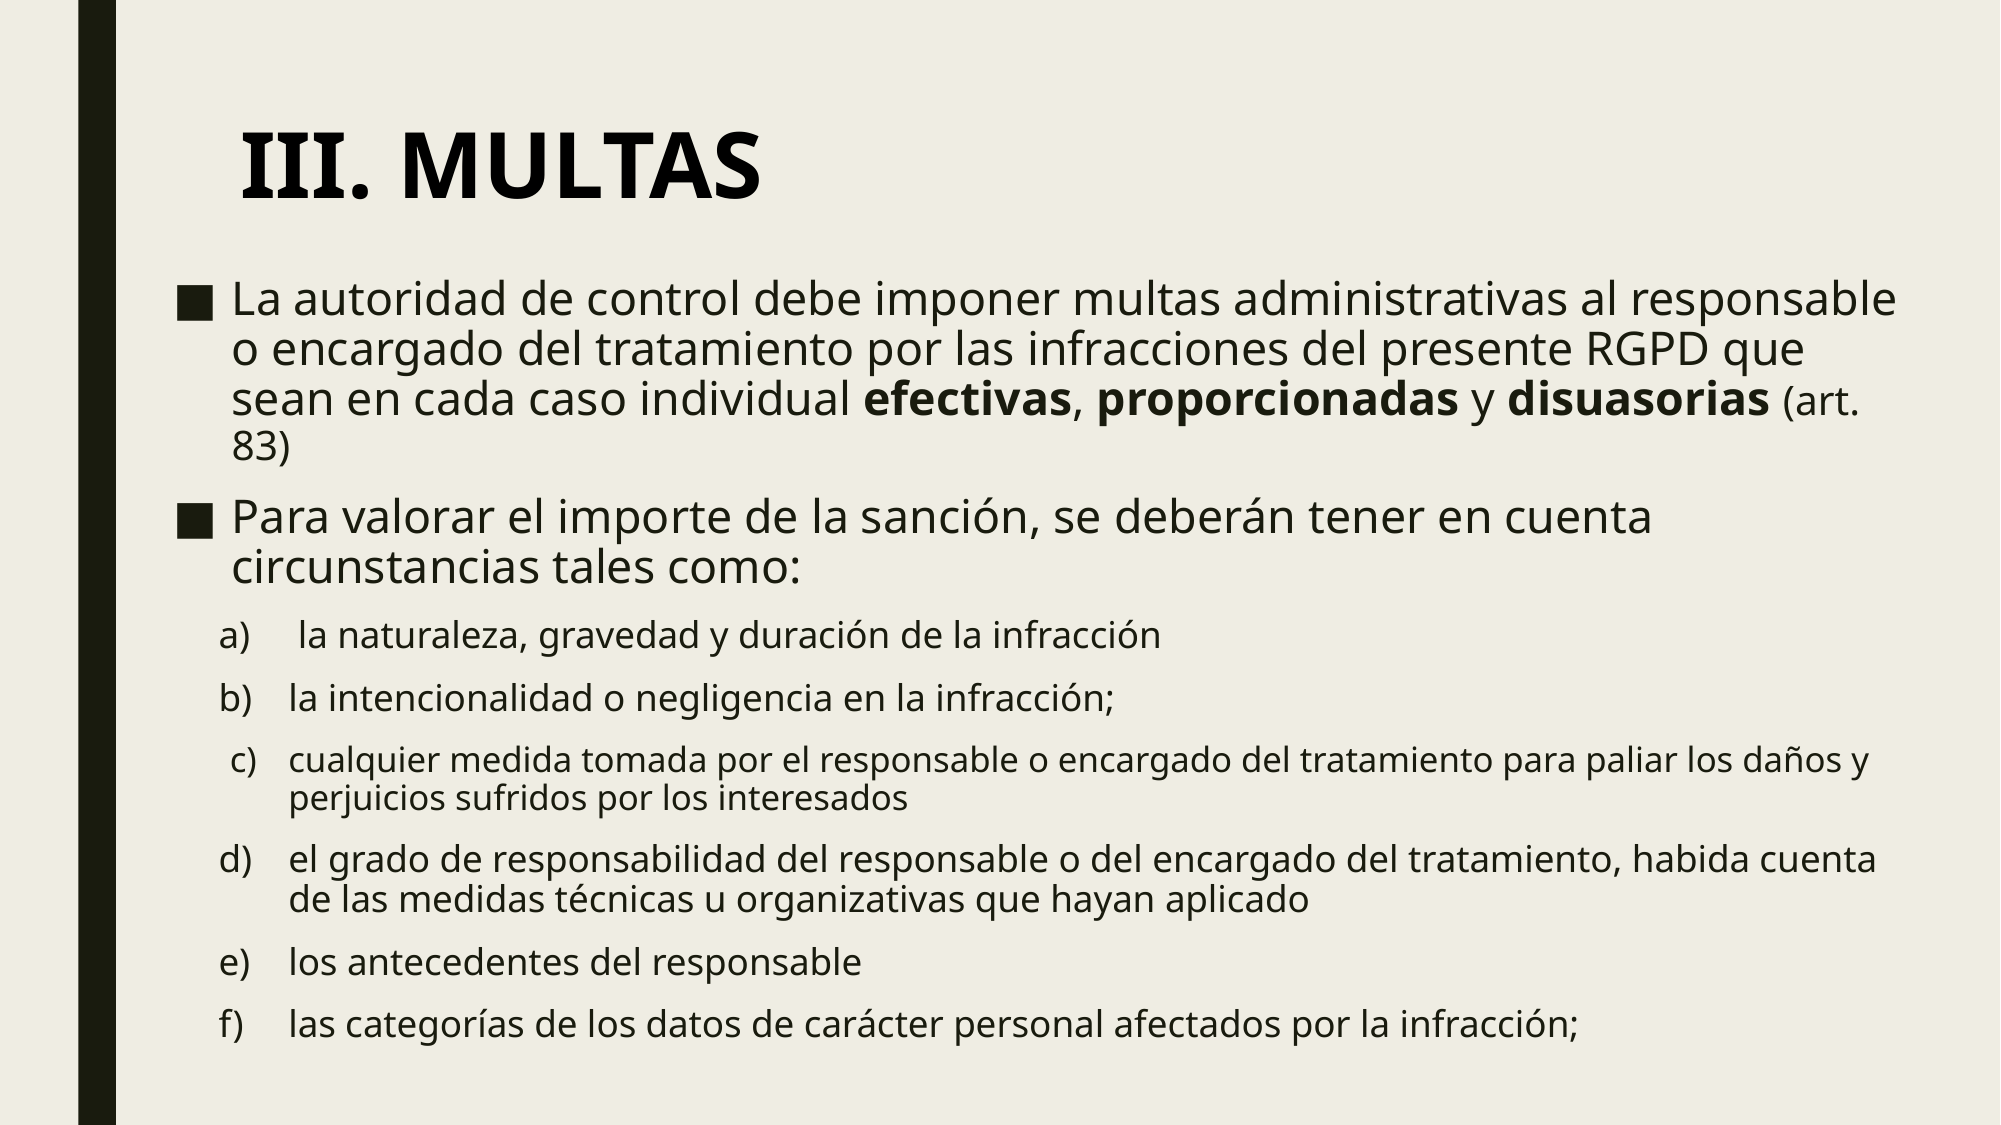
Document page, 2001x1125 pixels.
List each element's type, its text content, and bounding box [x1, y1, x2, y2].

title III. MULTAS [225, 112, 1800, 267]
list La autoridad de control debe imponer multas administrativas al responsable o encargado del tratamiento por las infracciones del presente RGPD que sean en cada caso individual efectivas, proporcionadas y disuasorias (art. 83) Para valorar el importe de la sanción, se deberán tener en cuenta circunstancias tales como: la naturaleza, gravedad y duración de la infracción la intencionalidad o negligencia en la infracción; cualquier medida tomada por el responsable o encargado del tratamiento para paliar los daños y perjuicios sufridos por los interesados el grado de responsabilidad del responsable o del encargado del tratamiento, habida cuenta de las medidas técnicas u organizativas que hayan aplicado los antecedentes del responsable las categorías de los datos de carácter personal afectados por la infracción; [158, 267, 1929, 1064]
